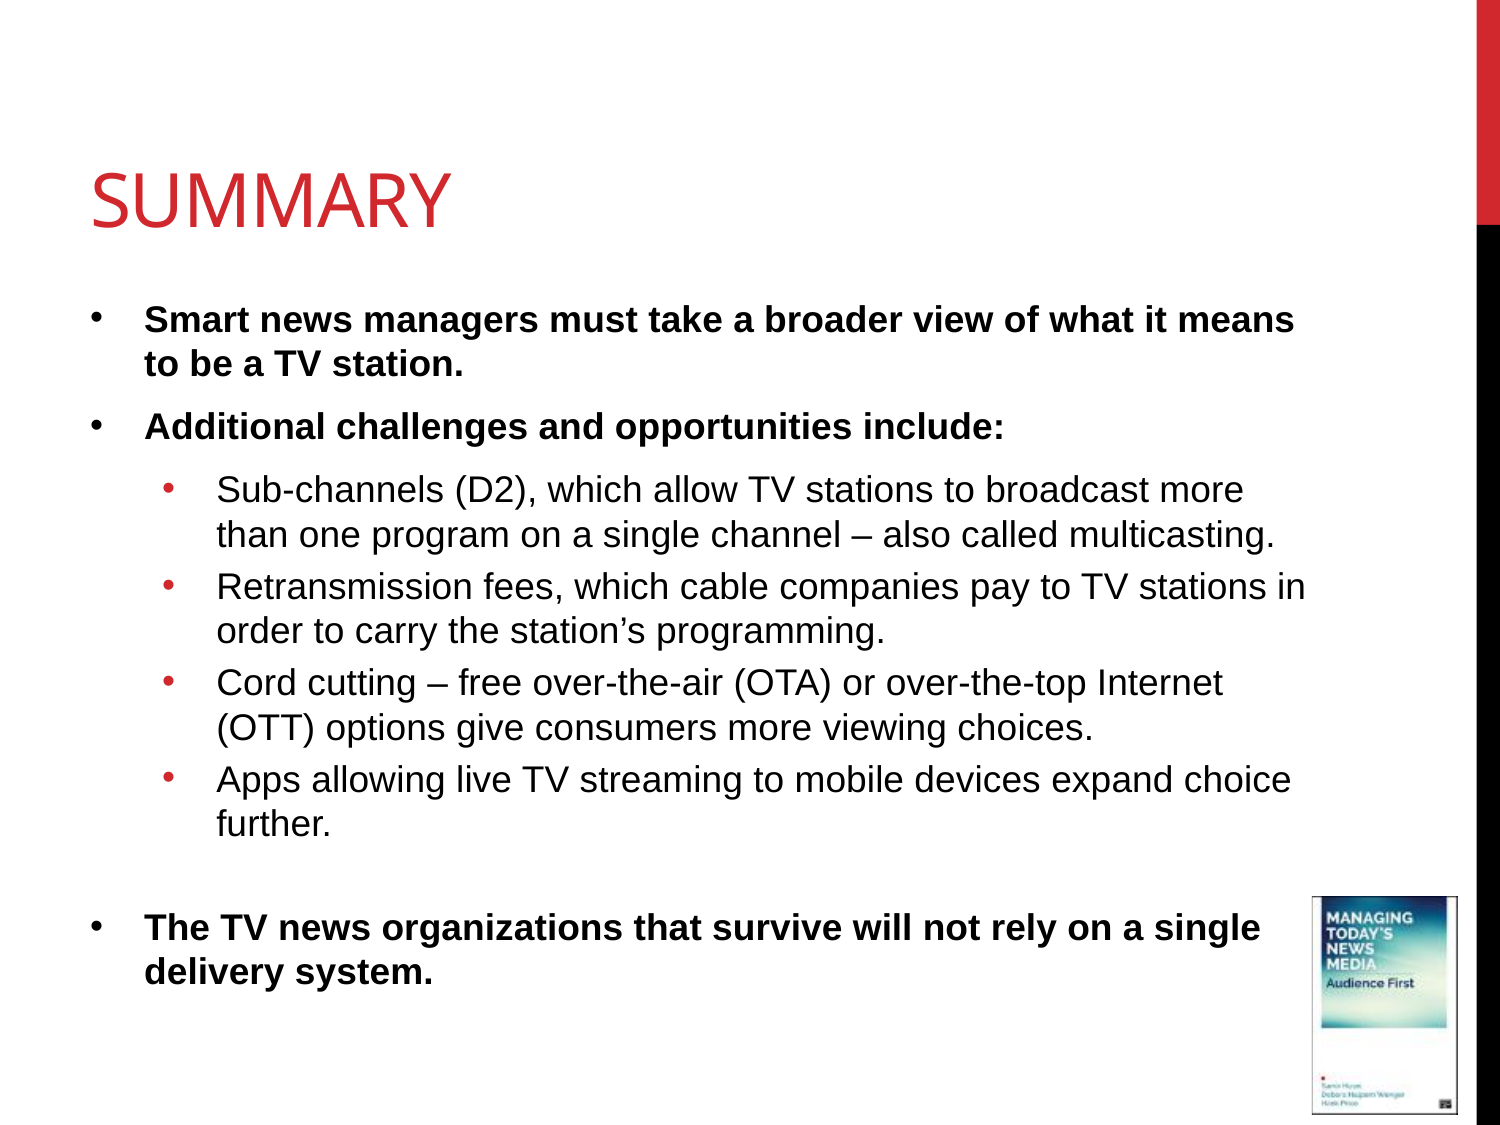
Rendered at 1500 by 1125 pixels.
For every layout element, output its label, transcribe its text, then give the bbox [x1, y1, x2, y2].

picture [1311, 896, 1458, 1115]
list Smart news managers must take a broader view of what it means to be a TV station. Additional challenges and opportunities include: Sub-channels (D2), which allow TV stations to broadcast more than one program on a single channel – also called multicasting. Retransmission fees, which cable companies pay to TV stations in order to carry the station’s programming. Cord cutting – free over-the-air (OTA) or over-the-top Internet (OTT) options give consumers more viewing choices. Apps allowing live TV streaming to mobile devices expand choice further. The TV news organizations that survive will not rely on a single delivery system. [75, 287, 1325, 1005]
title Summary [75, 25, 1025, 250]
